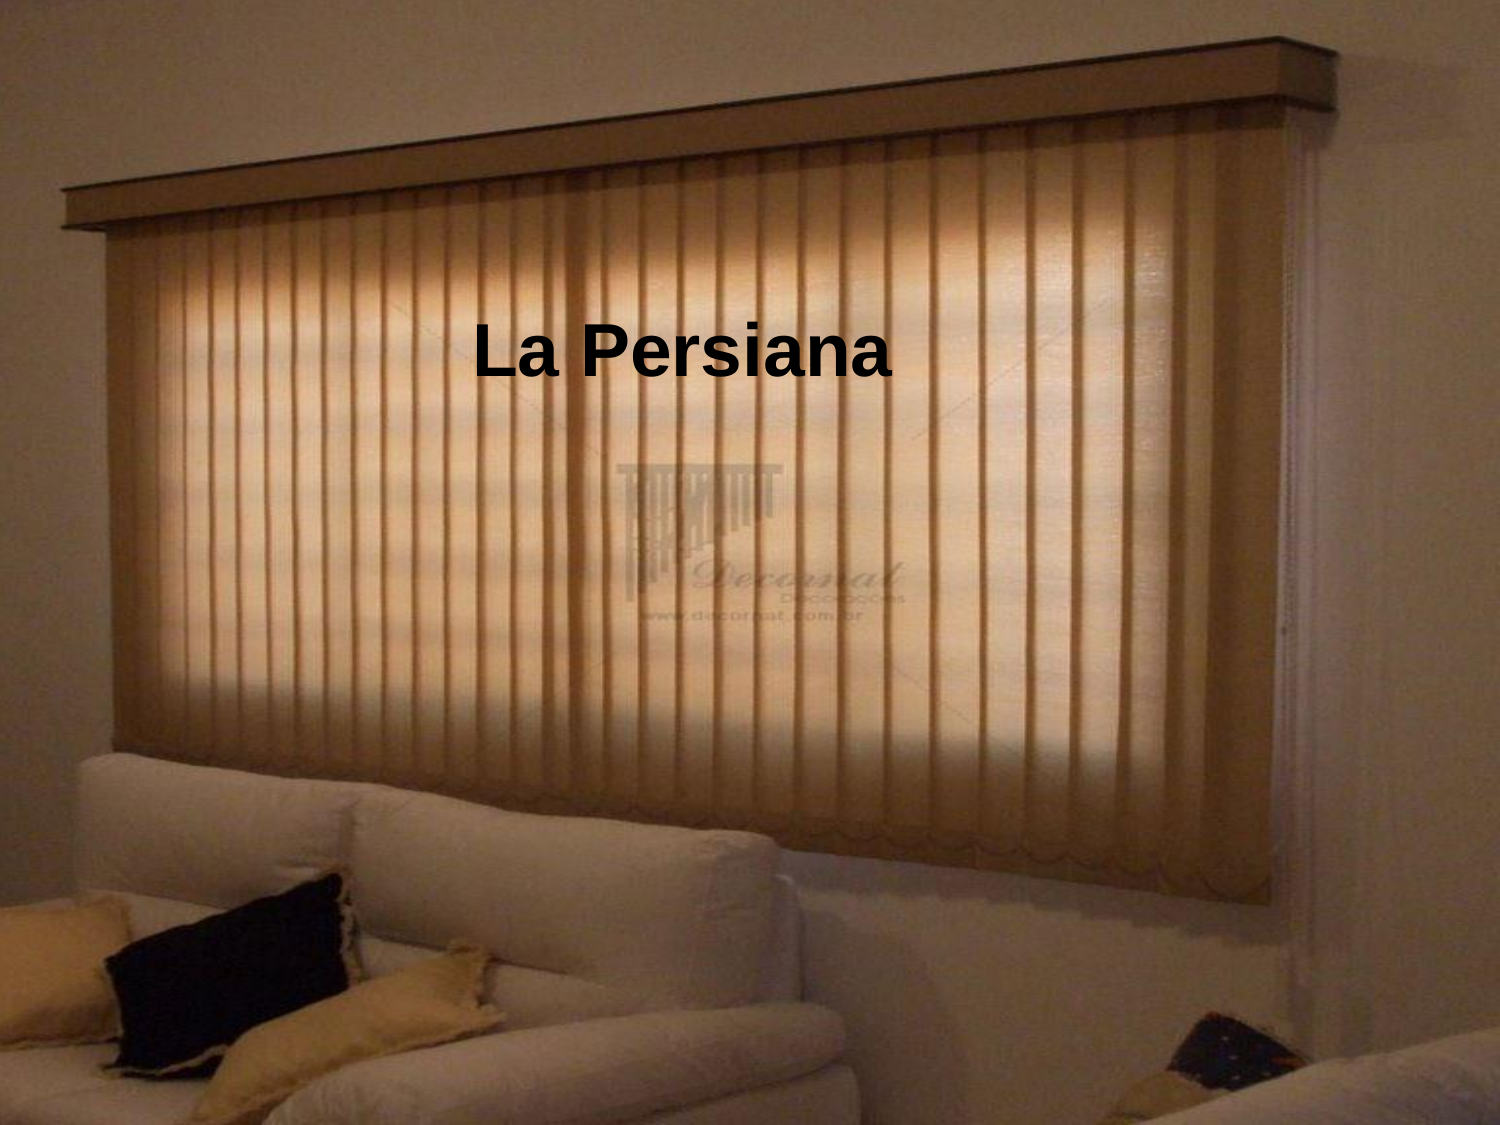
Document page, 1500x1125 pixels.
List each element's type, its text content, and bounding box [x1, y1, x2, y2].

text_box [0, 0, 1500, 1125]
text_box La Persiana [247, 248, 1242, 444]
